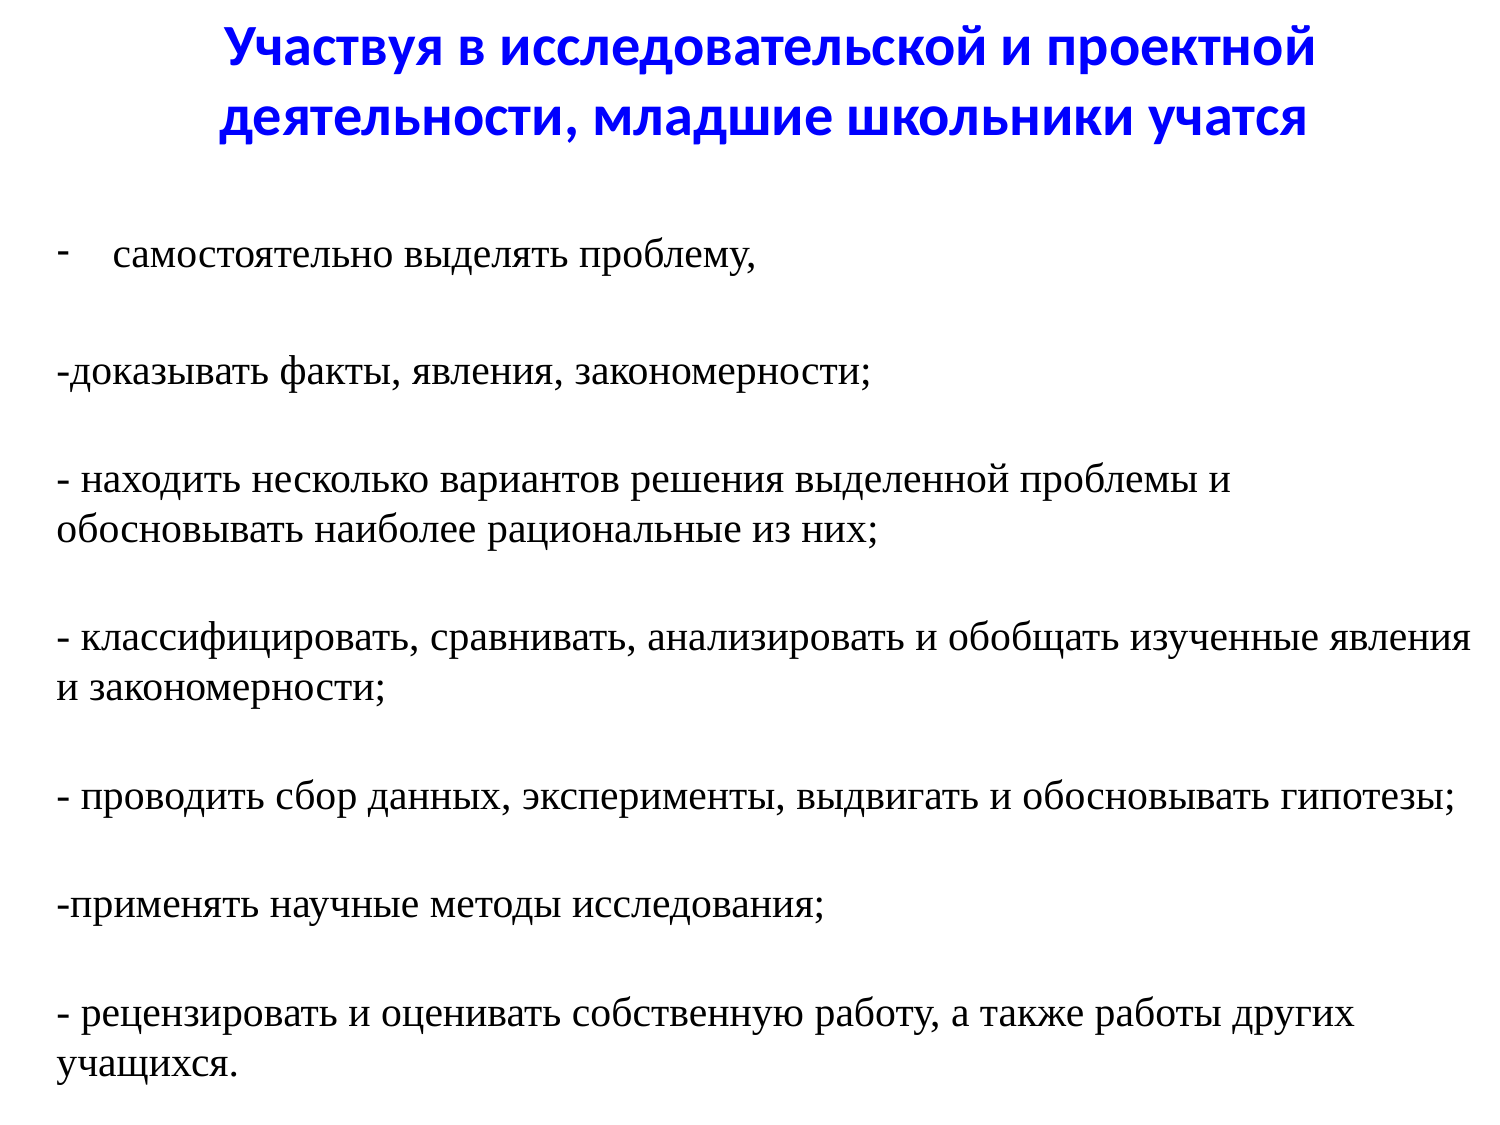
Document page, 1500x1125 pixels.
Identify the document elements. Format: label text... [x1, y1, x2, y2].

list Участвуя в исследовательской и проектной деятельности, младшие школьники учатся самостоятельно выделять проблему, -доказывать факты, явления, закономерности; - находить несколько вариантов решения выделенной проблемы и обосновывать наиболее рациональные из них; - классифицировать, сравнивать, анализировать и обобщать изученные явления и закономерности; - проводить сбор данных, эксперименты, выдвигать и обосновывать гипотезы; -применять научные методы исследования; - рецензировать и оценивать собственную работу, а также работы других учащихся. [41, 0, 1500, 1125]
